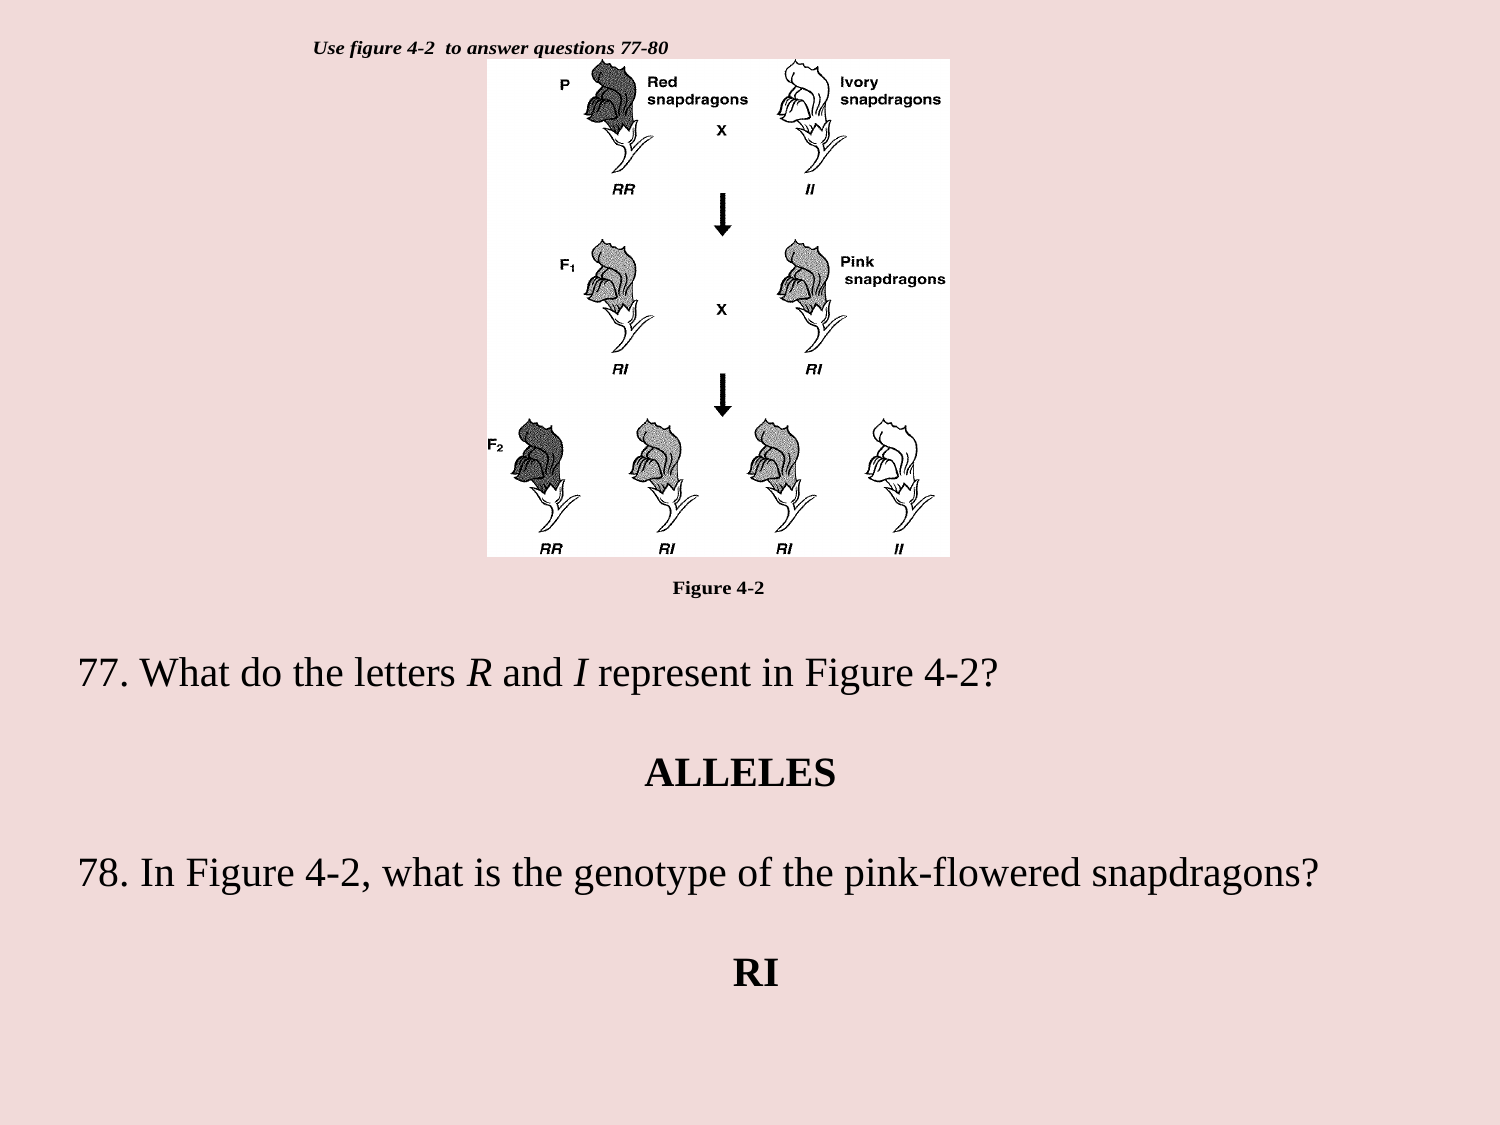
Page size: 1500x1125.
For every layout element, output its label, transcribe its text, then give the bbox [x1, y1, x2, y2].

picture [312, 37, 1124, 601]
text_box 77. What do the letters R and I represent in Figure 4-2? ALLELES 78. In Figure 4-2, what is the genotype of the pink-flowered snapdragons? RI [62, 637, 1450, 1003]
